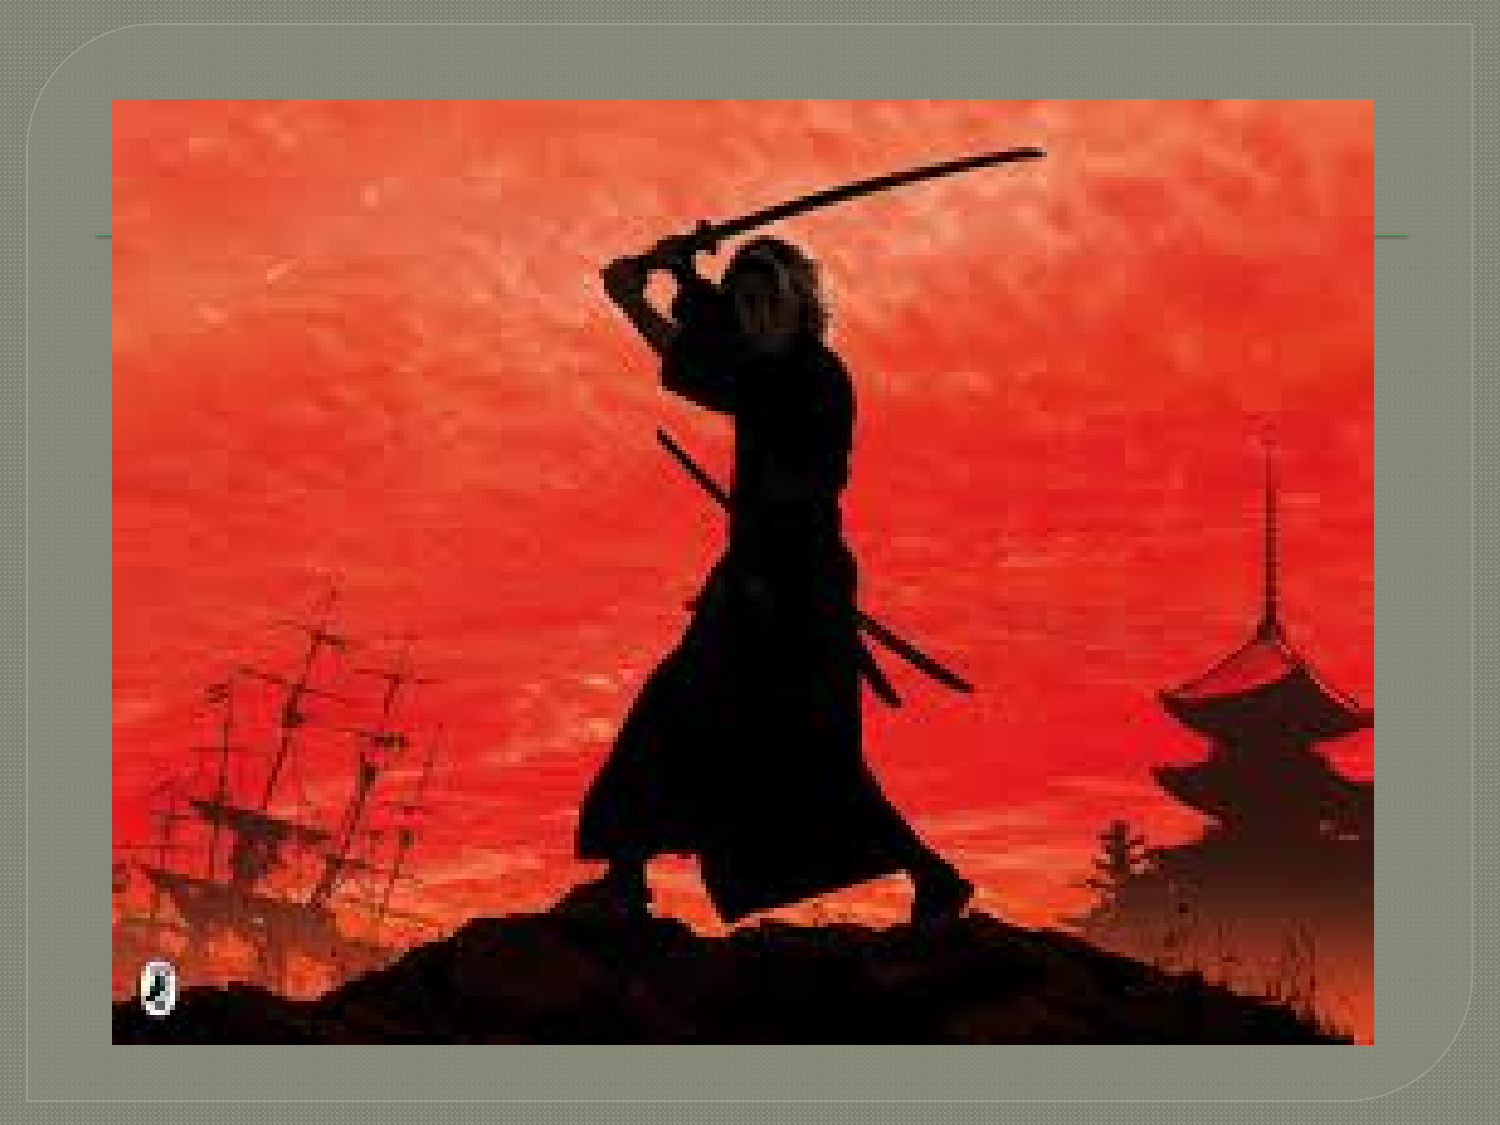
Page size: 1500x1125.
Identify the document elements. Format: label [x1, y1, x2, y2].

list [112, 99, 1374, 1045]
